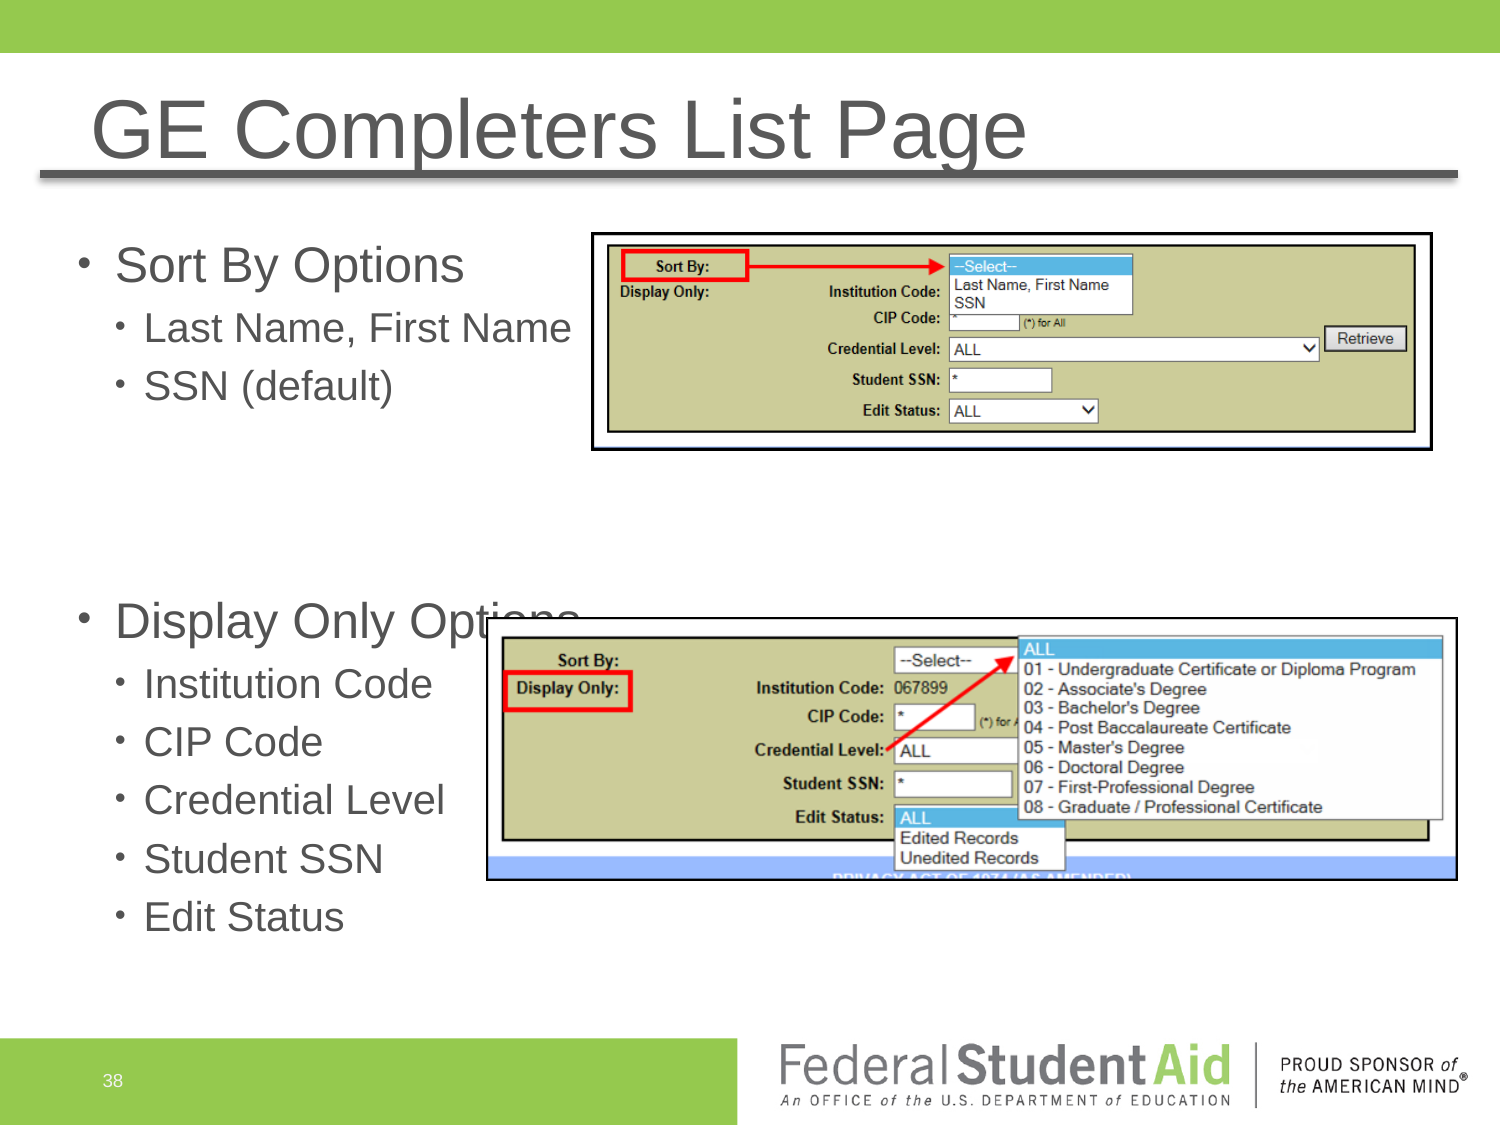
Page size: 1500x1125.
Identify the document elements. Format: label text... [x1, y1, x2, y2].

slide_number 38 [87, 1050, 438, 1110]
picture [487, 617, 1457, 880]
title GE Completers List Page [75, 67, 1479, 175]
picture [761, 1018, 1488, 1125]
list Sort By Options Last Name, First Name SSN (default) Display Only Options Institution Code CIP Code Credential Level Student SSN Edit Status [62, 224, 1438, 968]
picture [591, 233, 1433, 451]
